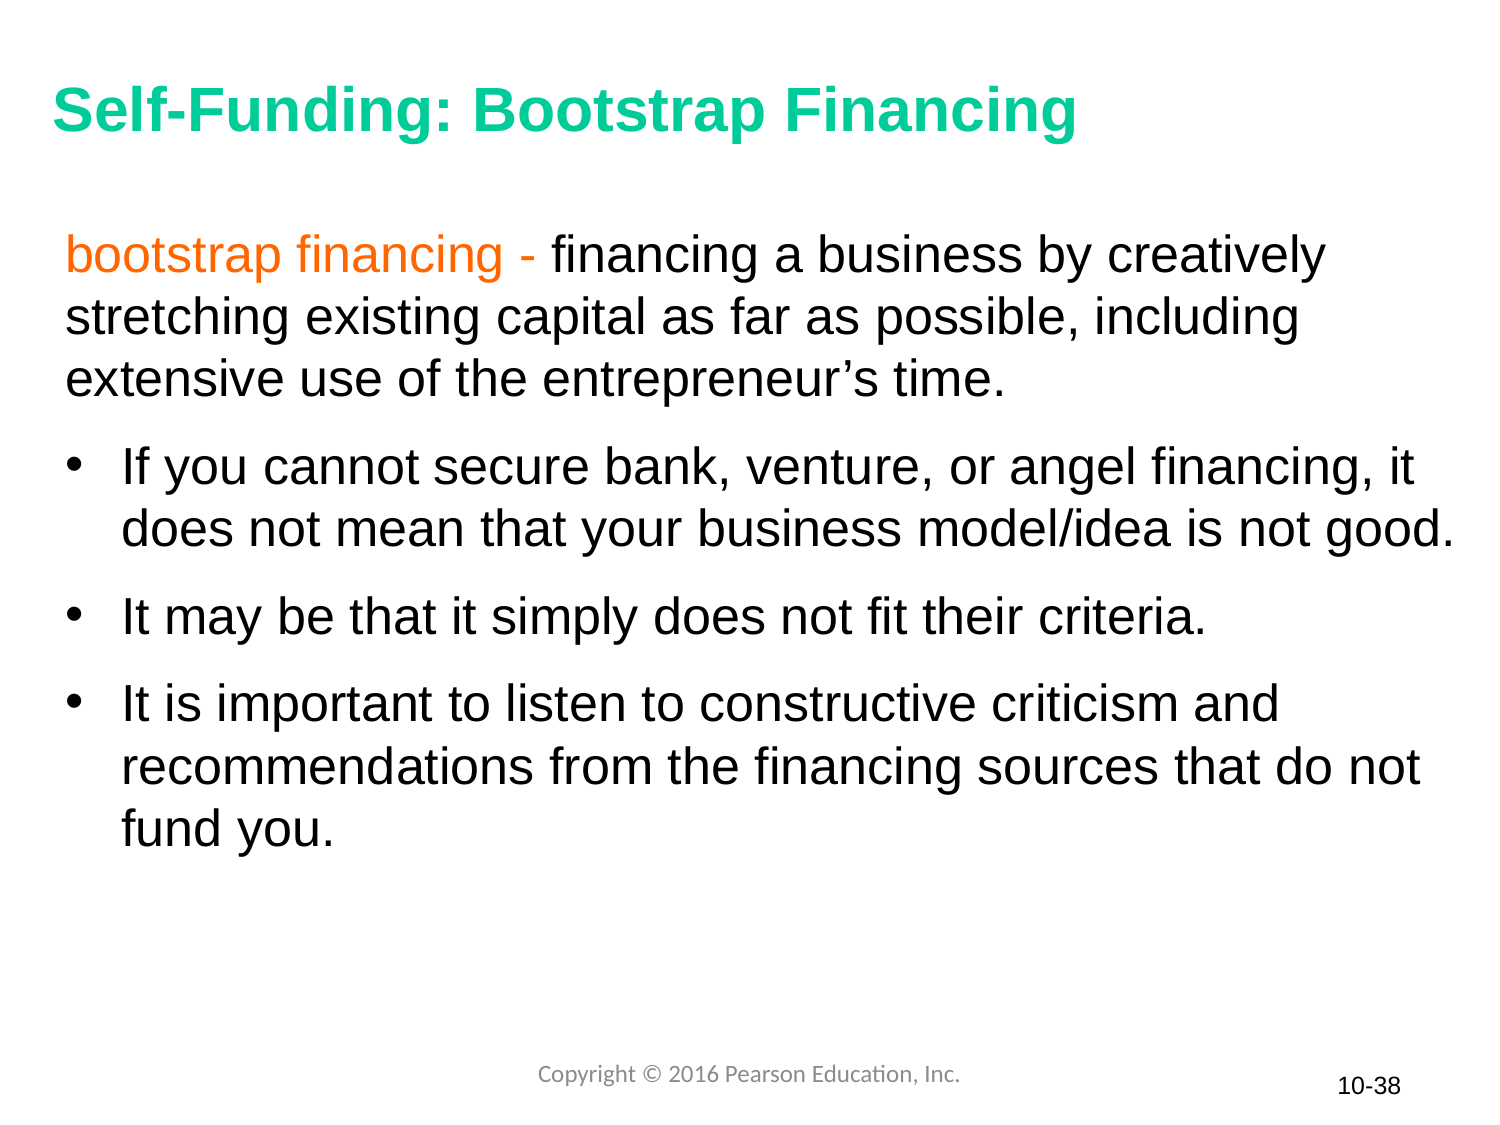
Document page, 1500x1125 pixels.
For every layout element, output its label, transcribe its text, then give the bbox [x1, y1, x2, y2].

footer Copyright © 2016 Pearson Education, Inc. [512, 1042, 988, 1103]
list bootstrap financing - financing a business by creatively stretching existing capital as far as possible, including extensive use of the entrepreneur’s time. If you cannot secure bank, venture, or angel financing, it does not mean that your business model/idea is not good. It may be that it simply does not fit their criteria. It is important to listen to constructive criticism and recommendations from the financing sources that do not fund you. [50, 212, 1498, 955]
title Self-Funding: Bootstrap Financing [37, 12, 1388, 200]
